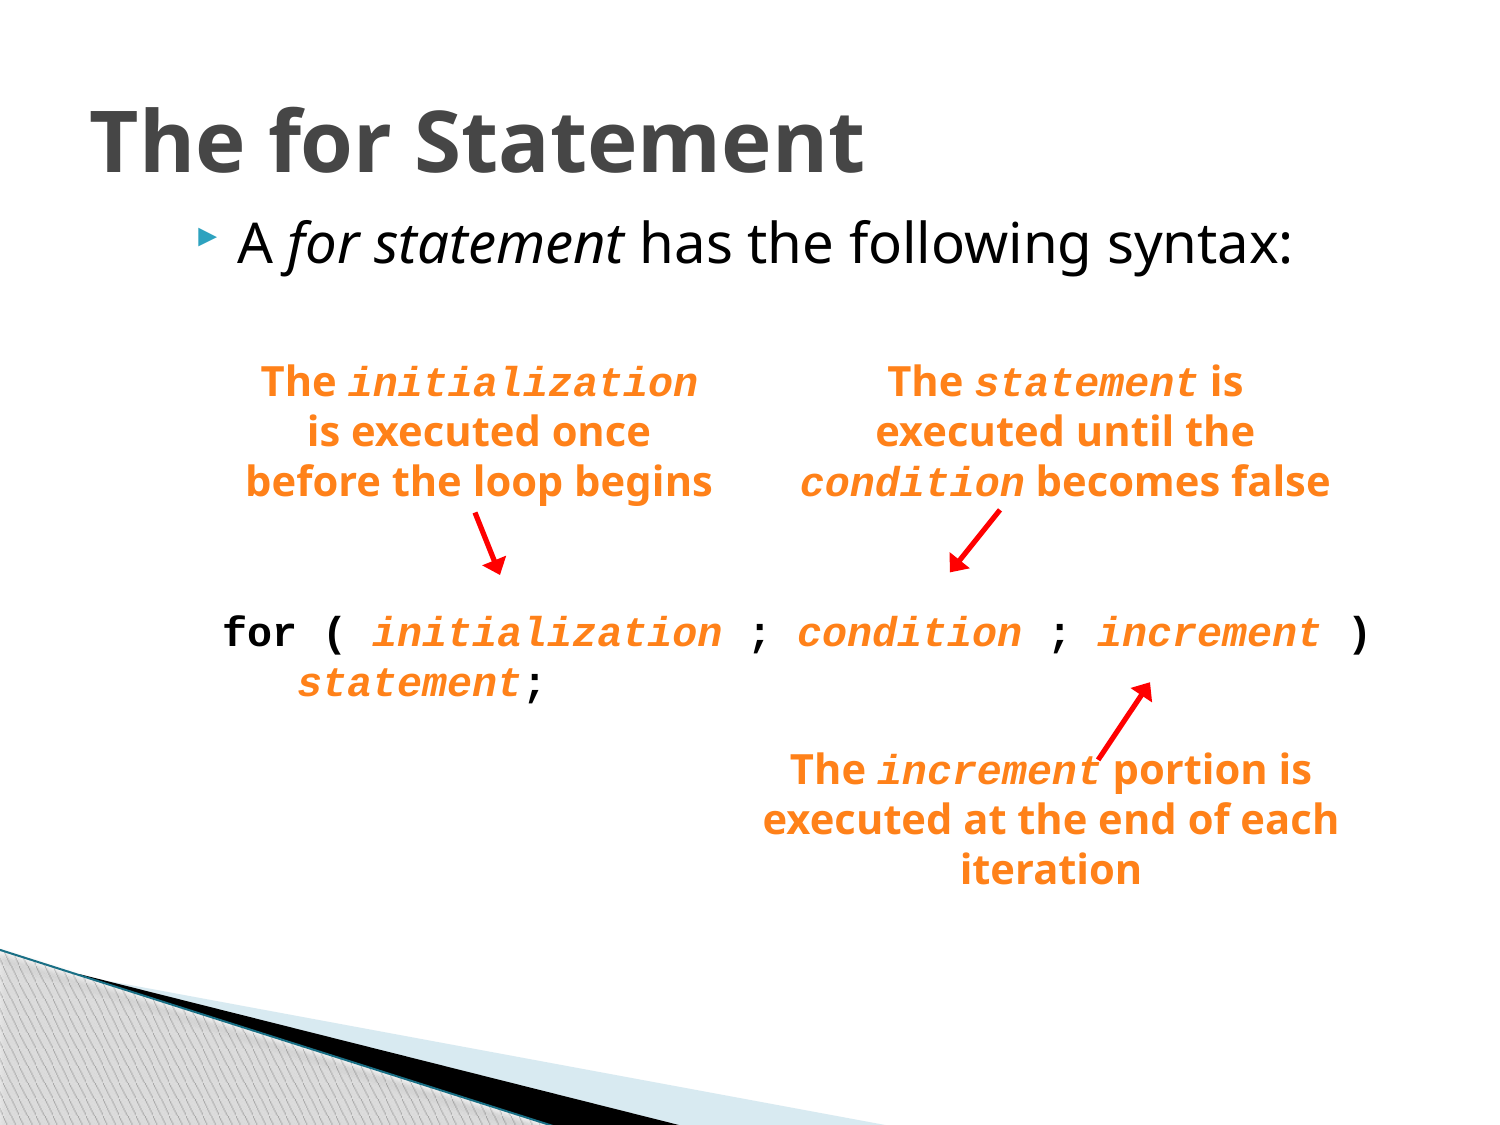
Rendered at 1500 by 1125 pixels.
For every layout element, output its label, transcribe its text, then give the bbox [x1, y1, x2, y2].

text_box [674, 681, 1428, 876]
title The for Statement [75, 45, 1425, 233]
text_box for ( initialization ; condition ; increment ) statement; [207, 597, 1388, 713]
list A for statement has the following syntax: [162, 200, 1463, 331]
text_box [787, 347, 1344, 573]
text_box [237, 347, 721, 576]
